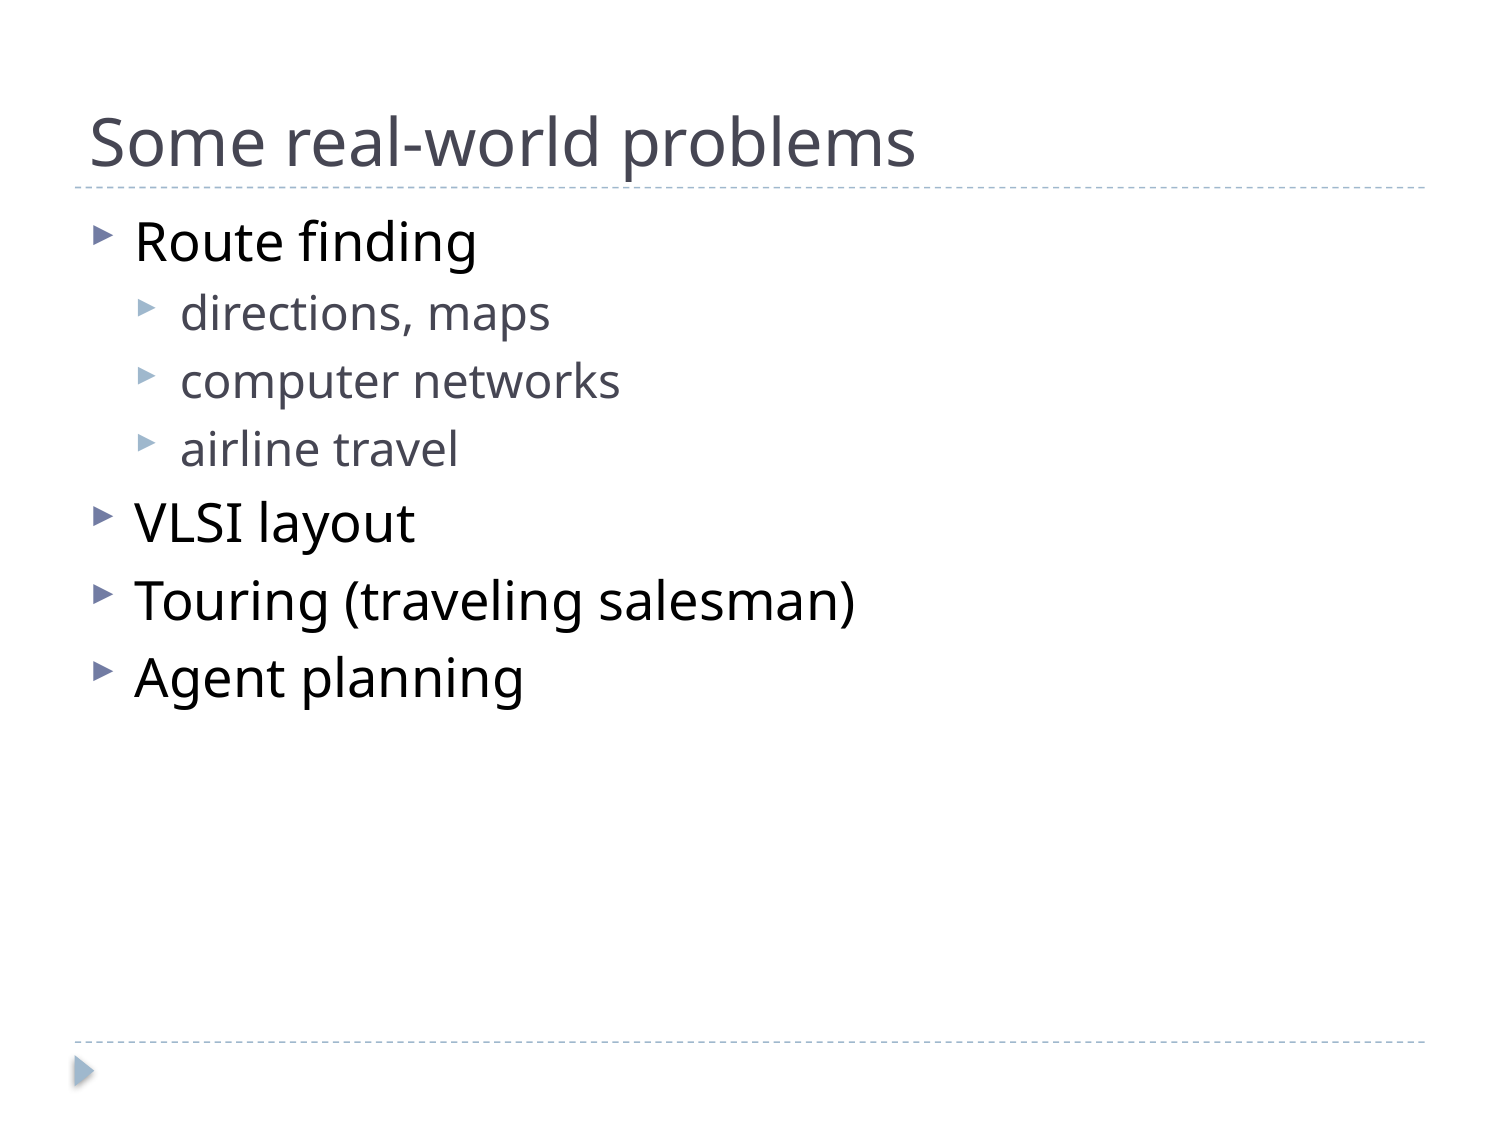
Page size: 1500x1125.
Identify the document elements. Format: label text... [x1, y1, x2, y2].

list Route finding directions, maps computer networks airline travel VLSI layout Touring (traveling salesman) Agent planning [75, 200, 1425, 1006]
title Some real-world problems [75, 24, 1425, 188]
